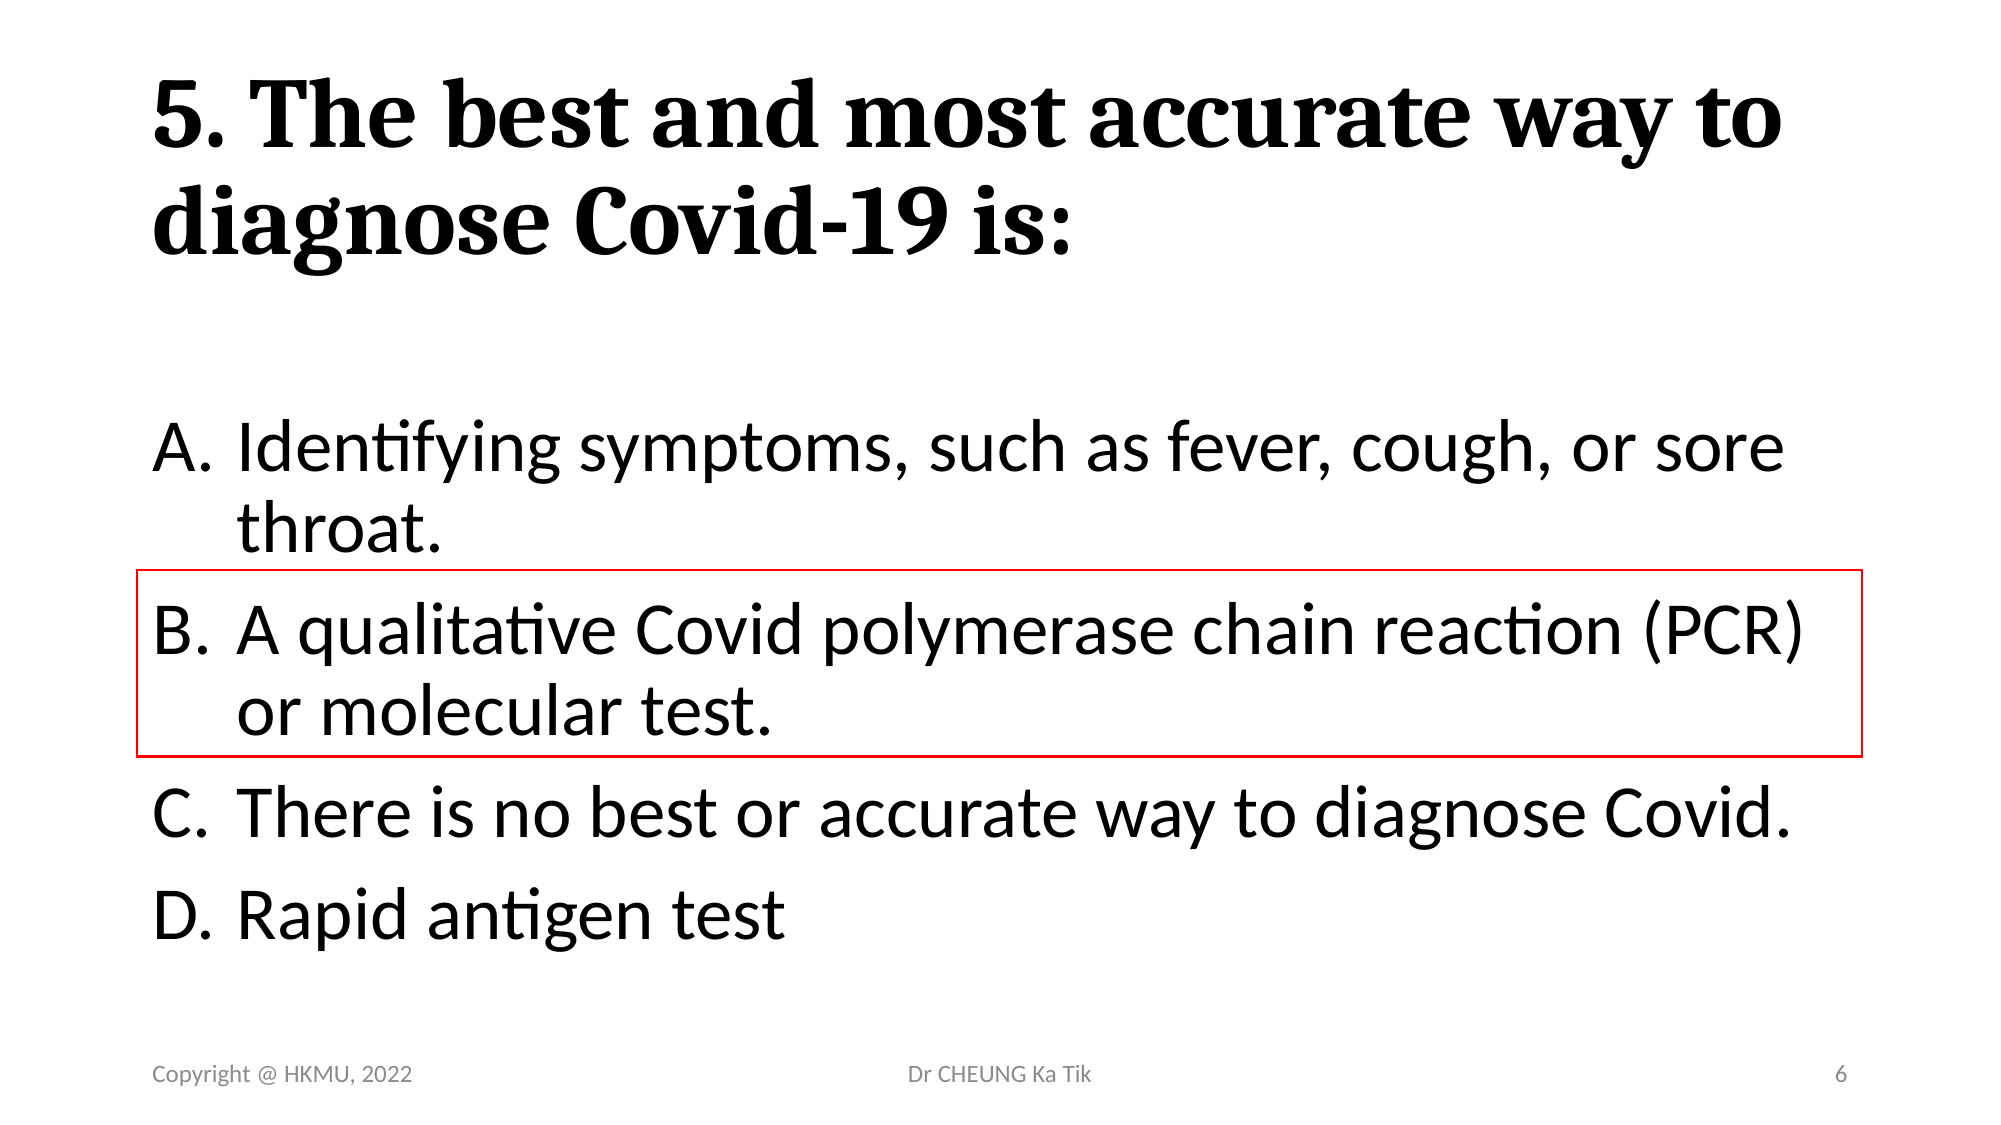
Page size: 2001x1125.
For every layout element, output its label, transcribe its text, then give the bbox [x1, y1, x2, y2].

slide_number Copyright @ HKMU, 2022 [137, 1042, 588, 1103]
text_box [136, 569, 1863, 758]
list Identifying symptoms, such as fever, cough, or sore throat. A qualitative Covid polymerase chain reaction (PCR) or molecular test. There is no best or accurate way to diagnose Covid. Rapid antigen test [137, 399, 1863, 569]
slide_number 6 [1412, 1042, 1863, 1103]
title 5. The best and most accurate way to diagnose Covid-19 is: [137, 59, 1863, 278]
list Identifying symptoms, such as fever, cough, or sore throat. A qualitative Covid polymerase chain reaction (PCR) or molecular test. There is no best or accurate way to diagnose Covid. Rapid antigen test [137, 758, 1863, 981]
footer Dr CHEUNG Ka Tik [662, 1042, 1338, 1103]
